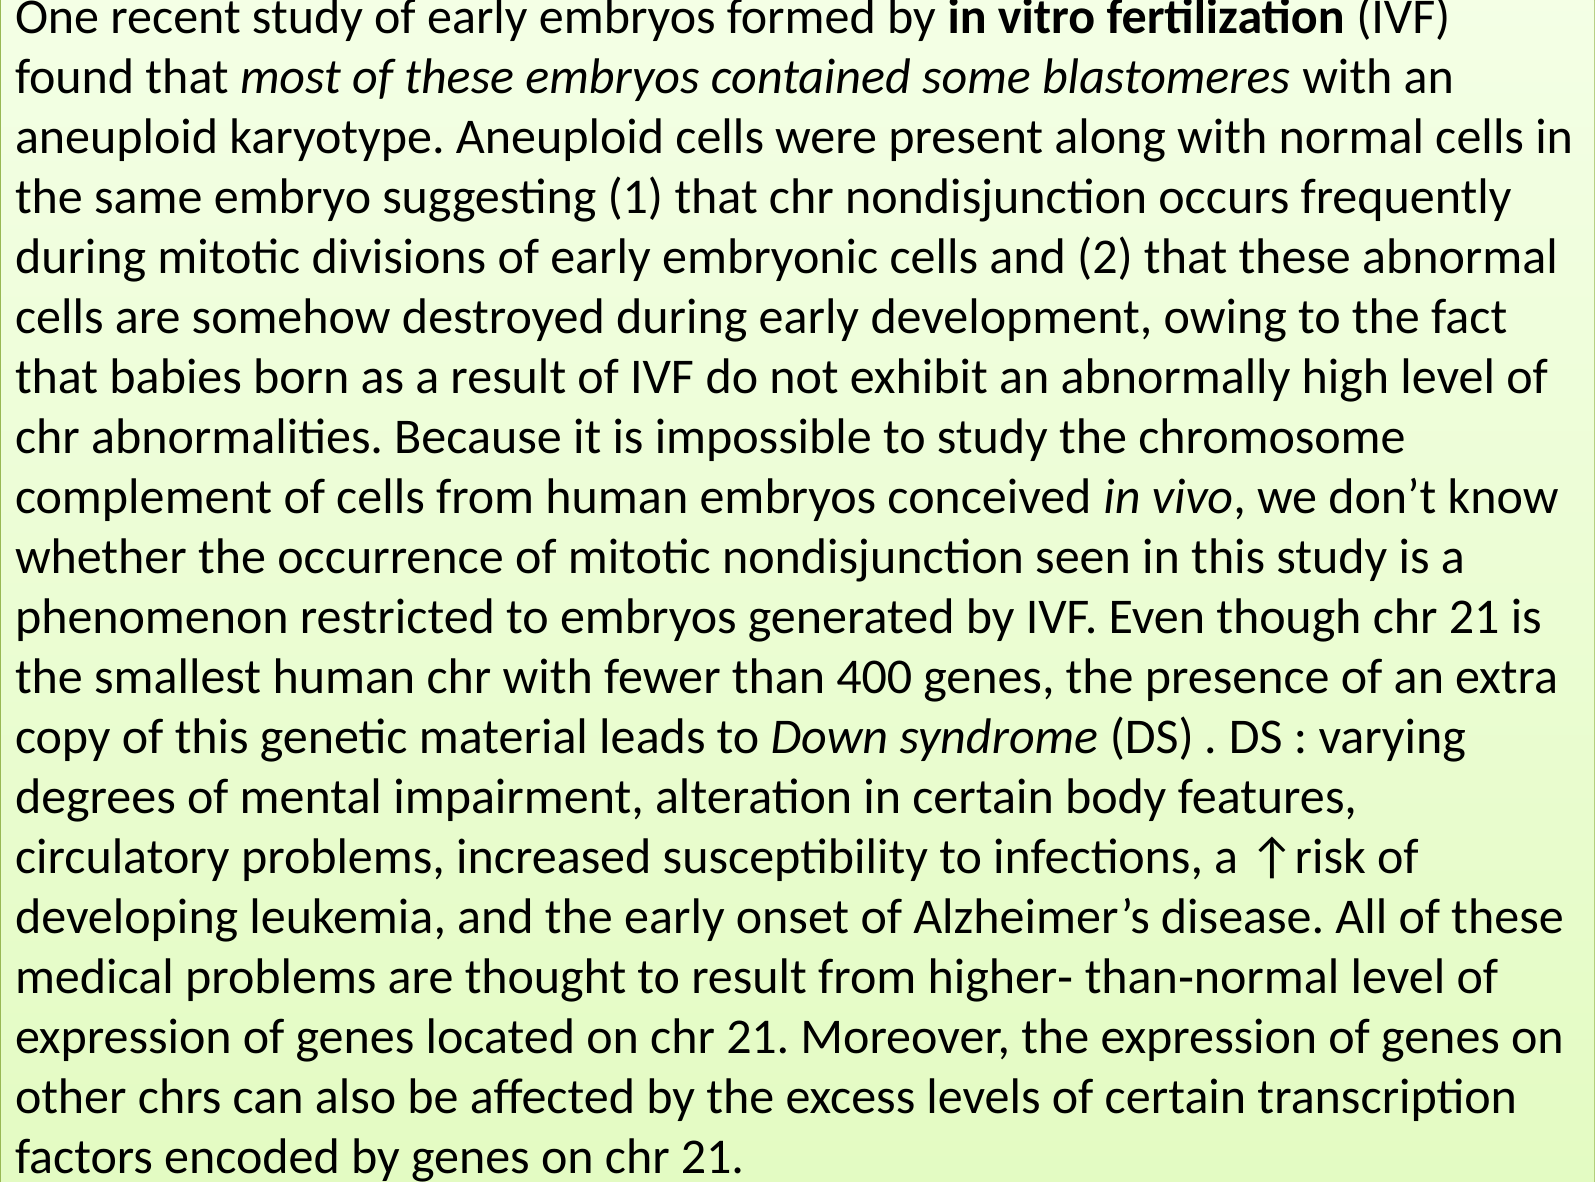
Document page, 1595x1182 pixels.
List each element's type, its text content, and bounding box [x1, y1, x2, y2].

text_box One recent study of early embryos formed by in vitro fertilization (IVF) found that most of these embryos contained some blastomeres with an aneuploid karyotype. Aneuploid cells were present along with normal cells in the same embryo suggesting (1) that chr nondisjunction occurs frequently during mitotic divisions of early embryonic cells and (2) that these abnormal cells are somehow destroyed during early development, owing to the fact that babies born as a result of IVF do not exhibit an abnormally high level of chr abnormalities. Because it is impossible to study the chromosome complement of cells from human embryos conceived in vivo, we don’t know whether the occurrence of mitotic nondisjunction seen in this study is a phenomenon restricted to embryos generated by IVF. Even though chr 21 is the smallest human chr with fewer than 400 genes, the presence of an extra copy of this genetic material leads to Down syndrome (DS) . DS : varying degrees of mental impairment, alteration in certain body features, circulatory problems, increased susceptibility to infections, a ↑risk of developing leukemia, and the early onset of Alzheimer’s disease. All of these medical problems are thought to result from higher‐ than‐normal level of expression of genes located on chr 21. Moreover, the expression of genes on other chrs can also be affected by the excess levels of certain transcription factors encoded by genes on chr 21. [0, 0, 1595, 1182]
